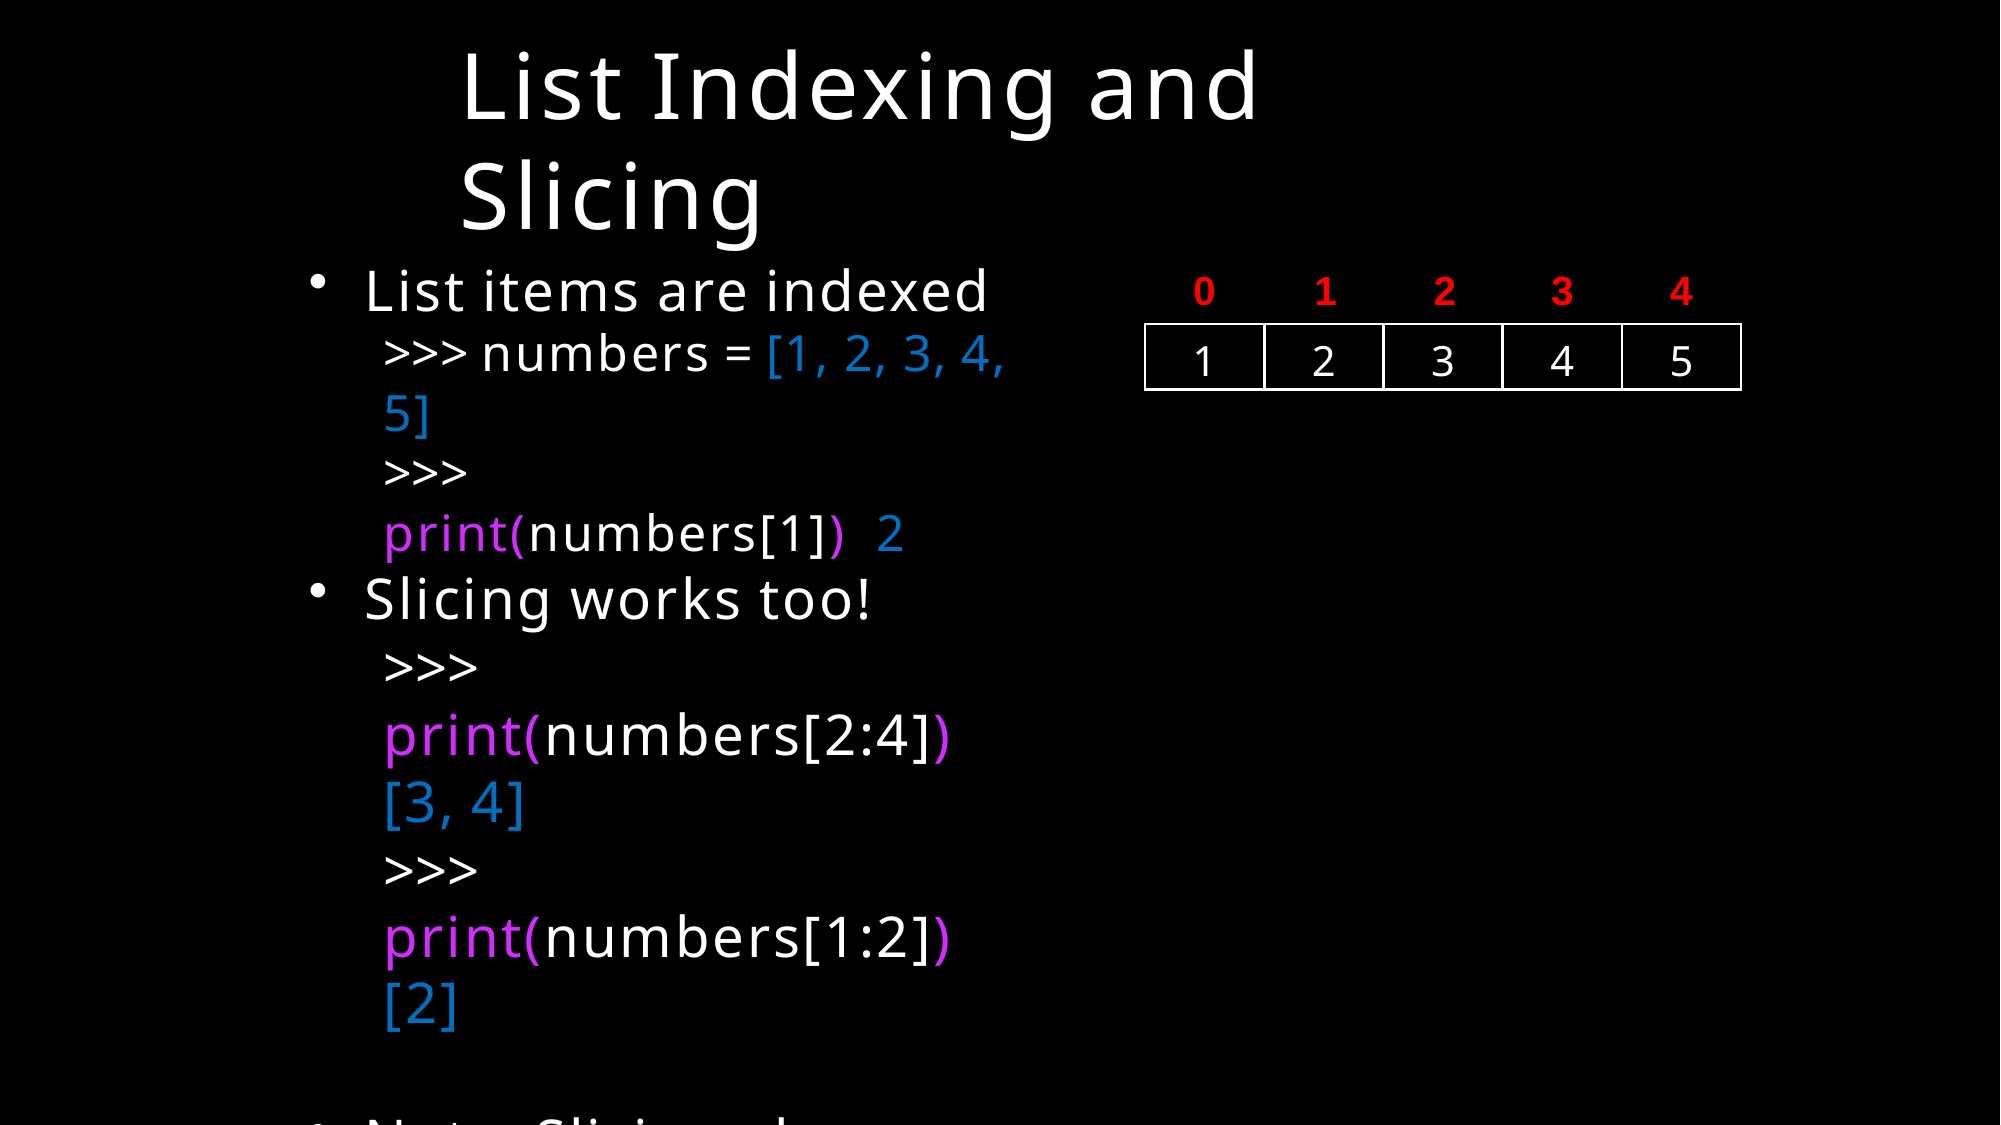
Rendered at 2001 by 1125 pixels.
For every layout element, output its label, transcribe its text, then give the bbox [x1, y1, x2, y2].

title List Indexing and Slicing [457, 25, 1543, 248]
table_header 4 [1504, 325, 1621, 388]
table_header 5 [1623, 325, 1740, 388]
text_box 0 1 2 [1191, 262, 1459, 314]
text_box 3 [1548, 262, 1578, 314]
text_box Slicing works too! >>> print(numbers[2:4]) [3, 4] >>> print(numbers[1:2]) [2] Note: Slicing always returns a List! [306, 561, 1308, 1125]
table_header 1 [1146, 325, 1263, 388]
table_header 2 [1266, 325, 1382, 388]
table_header 3 [1385, 325, 1501, 388]
text_box 4 [1668, 262, 1698, 314]
text_box List items are indexed >>> numbers = [1, 2, 3, 4, 5] >>> print(numbers[1]) 2 [306, 253, 1049, 561]
